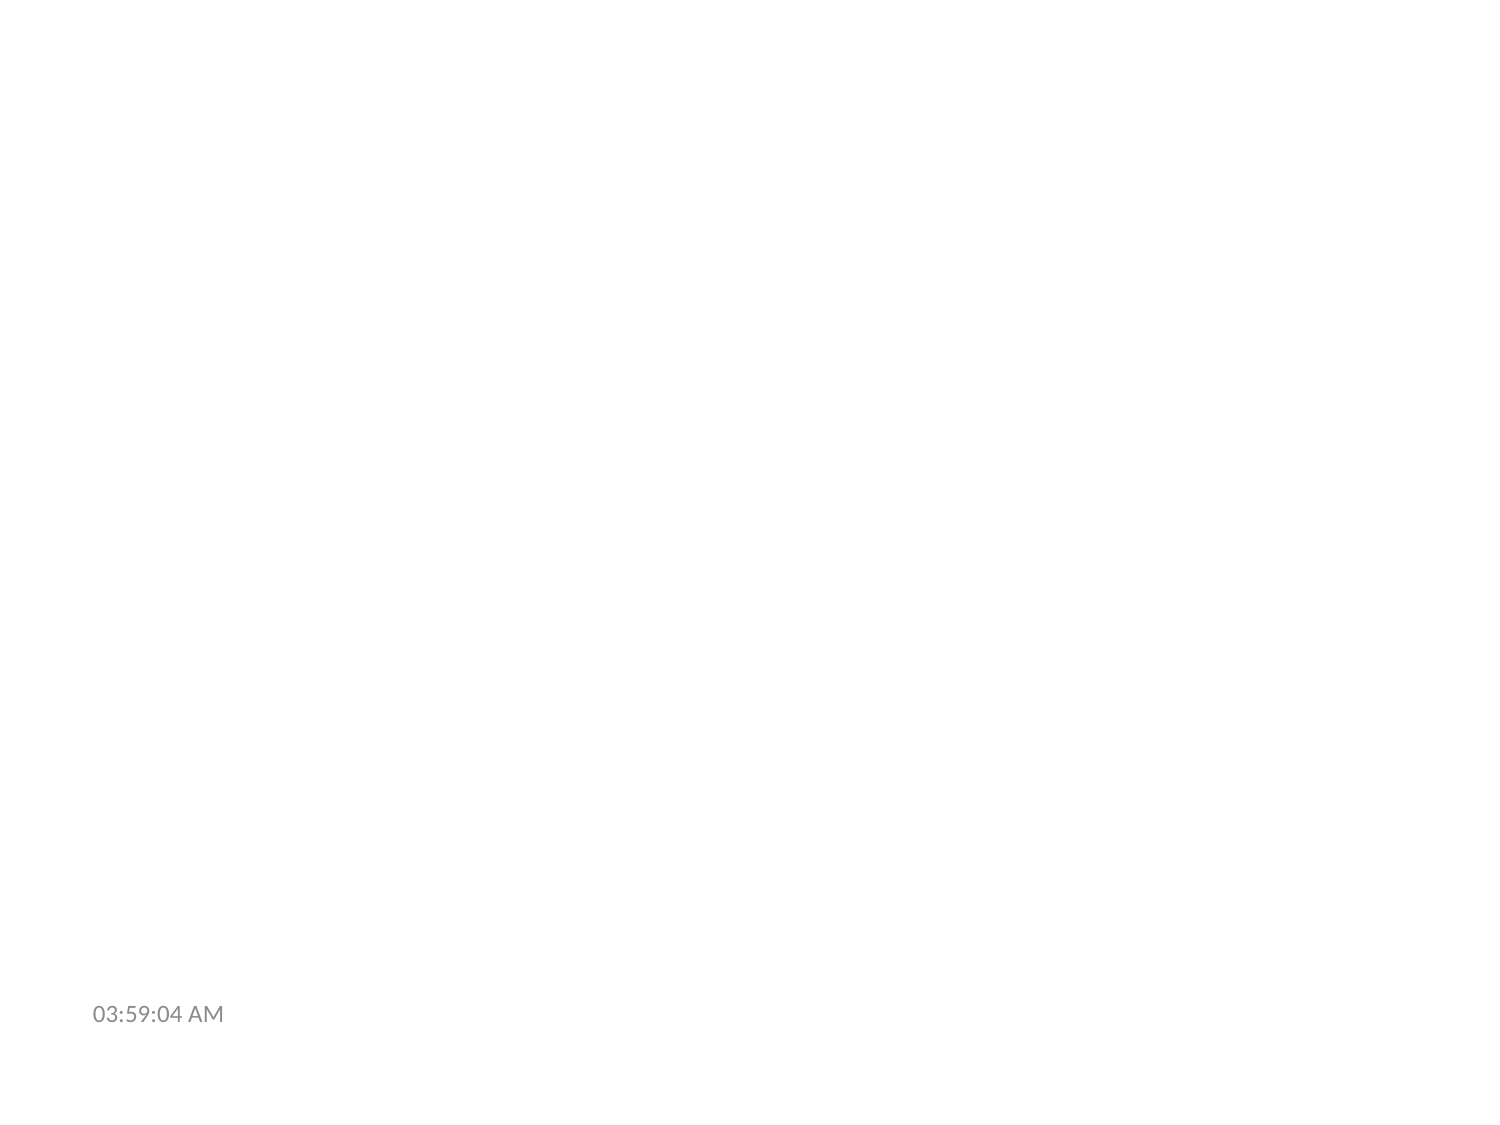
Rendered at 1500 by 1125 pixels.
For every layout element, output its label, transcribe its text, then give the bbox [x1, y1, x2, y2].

text_box 3:35:09 PM [77, 982, 428, 1043]
